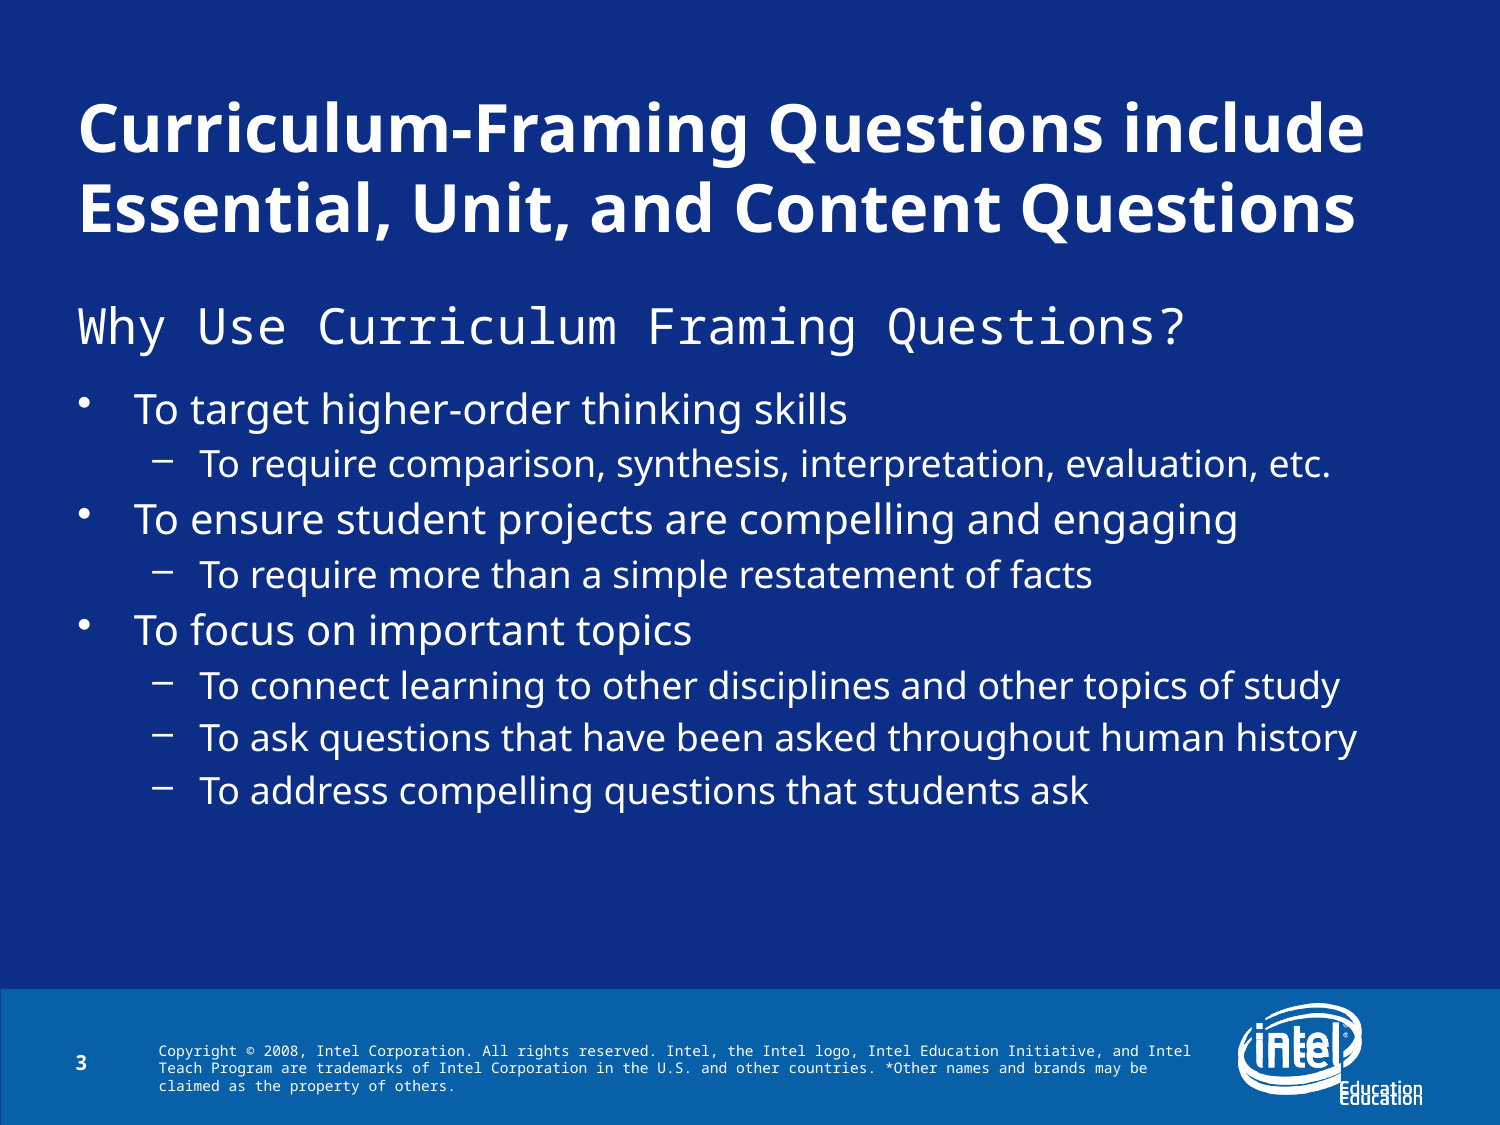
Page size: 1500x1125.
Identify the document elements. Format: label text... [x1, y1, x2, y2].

slide_number 3 [74, 1049, 144, 1095]
text_box Why Use Curriculum Framing Questions? [62, 287, 1388, 363]
list To target higher-order thinking skills To require comparison, synthesis, interpretation, evaluation, etc. To ensure student projects are compelling and engaging To require more than a simple restatement of facts To focus on important topics To connect learning to other disciplines and other topics of study To ask questions that have been asked throughout human history To address compelling questions that students ask [62, 374, 1414, 988]
picture [1238, 1003, 1422, 1105]
title Curriculum-Framing Questions include Essential, Unit, and Content Questions [62, 112, 1413, 301]
